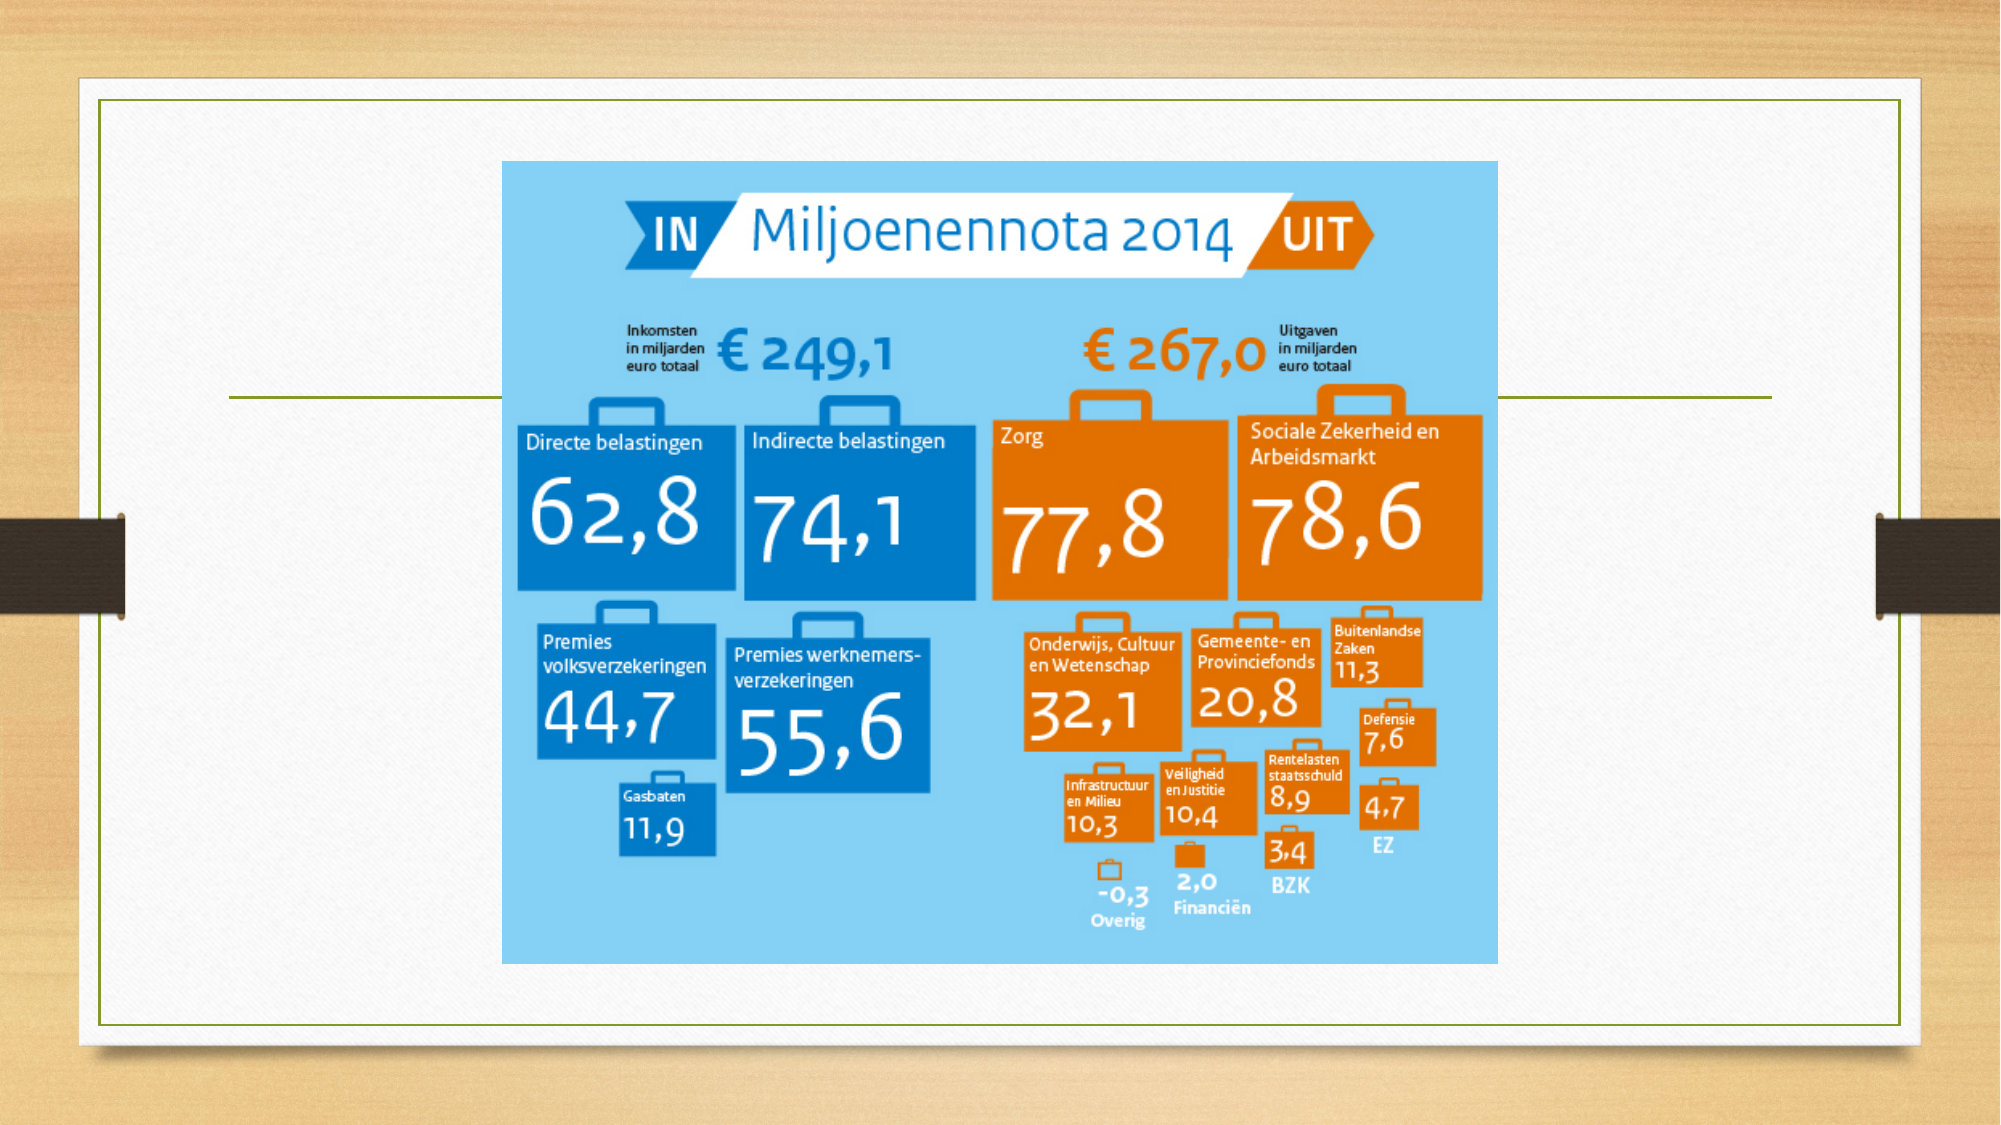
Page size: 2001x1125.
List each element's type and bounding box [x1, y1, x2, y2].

list [501, 160, 1498, 964]
picture [0, 0, 2001, 1125]
